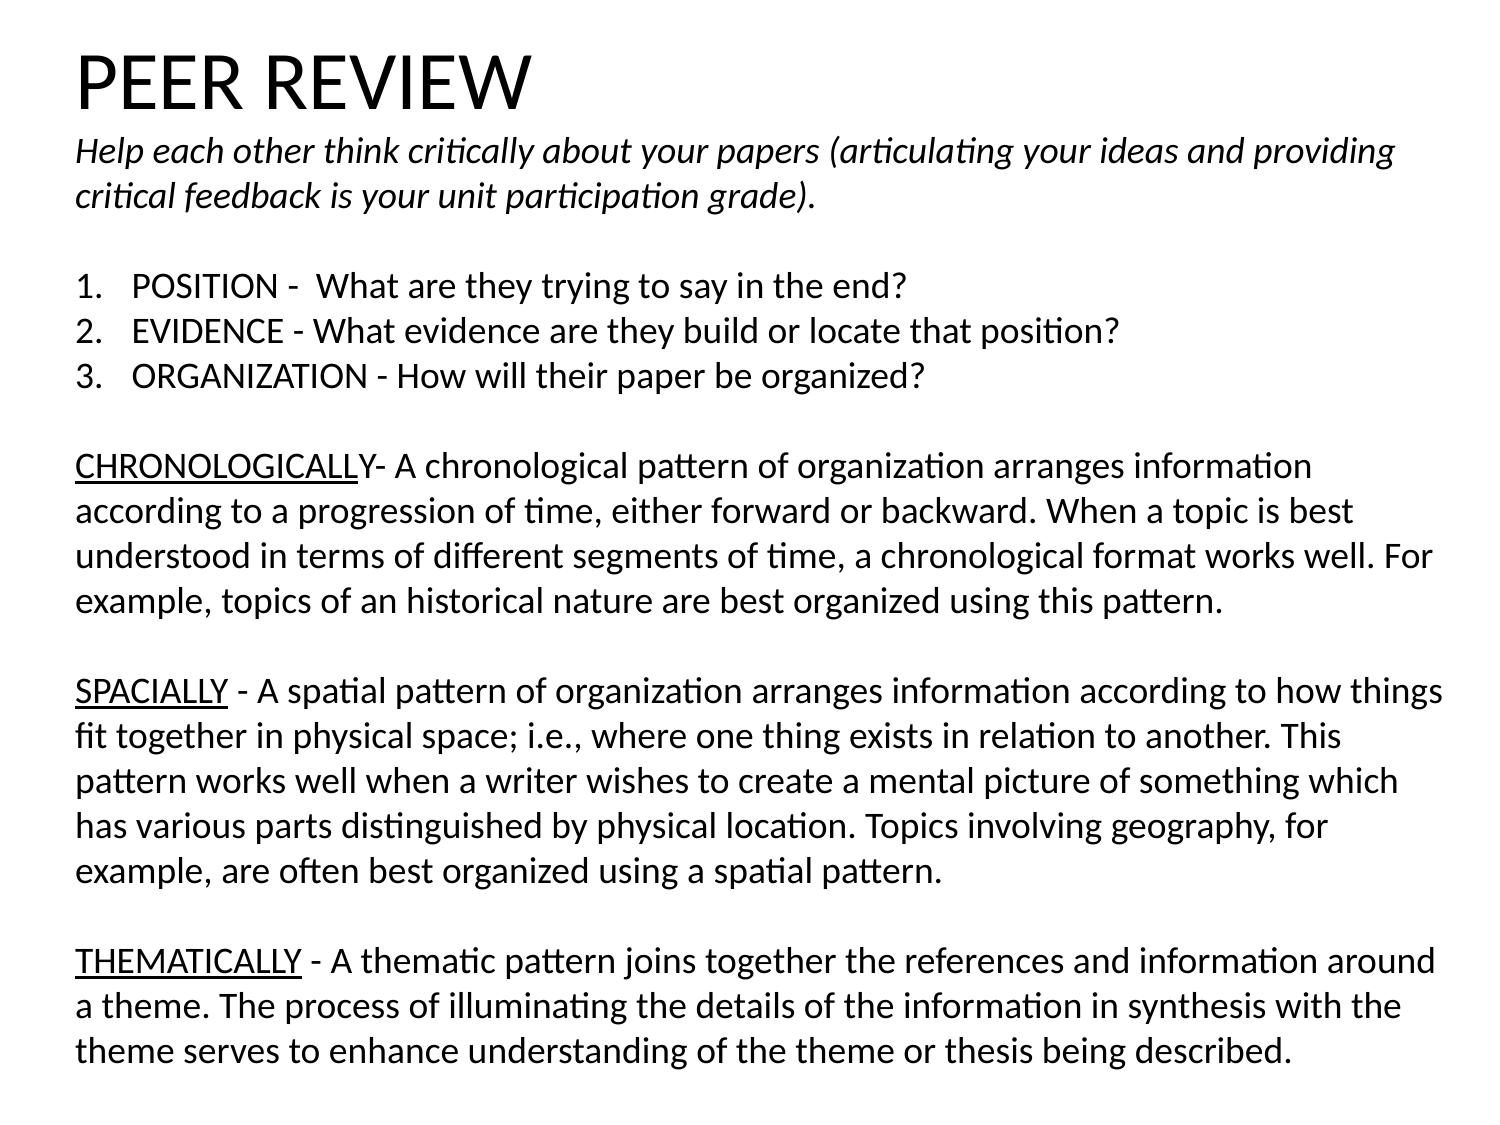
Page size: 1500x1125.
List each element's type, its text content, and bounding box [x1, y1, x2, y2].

text_box PEER REVIEW Help each other think critically about your papers (articulating your ideas and providing critical feedback is your unit participation grade). POSITION - What are they trying to say in the end? EVIDENCE - What evidence are they build or locate that position? ORGANIZATION - How will their paper be organized? CHRONOLOGICALLY- A chronological pattern of organization arranges information according to a progression of time, either forward or backward. When a topic is best understood in terms of different segments of time, a chronological format works well. For example, topics of an historical nature are best organized using this pattern. SPACIALLY - A spatial pattern of organization arranges information according to how things fit together in physical space; i.e., where one thing exists in relation to another. This pattern works well when a writer wishes to create a mental picture of something which has various parts distinguished by physical location. Topics involving geography, for example, are often best organized using a spatial pattern. THEMATICALLY - A thematic pattern joins together the references and information around a theme. The process of illuminating the details of the information in synthesis with the theme serves to enhance understanding of the theme or thesis being described. [60, 18, 1473, 1124]
